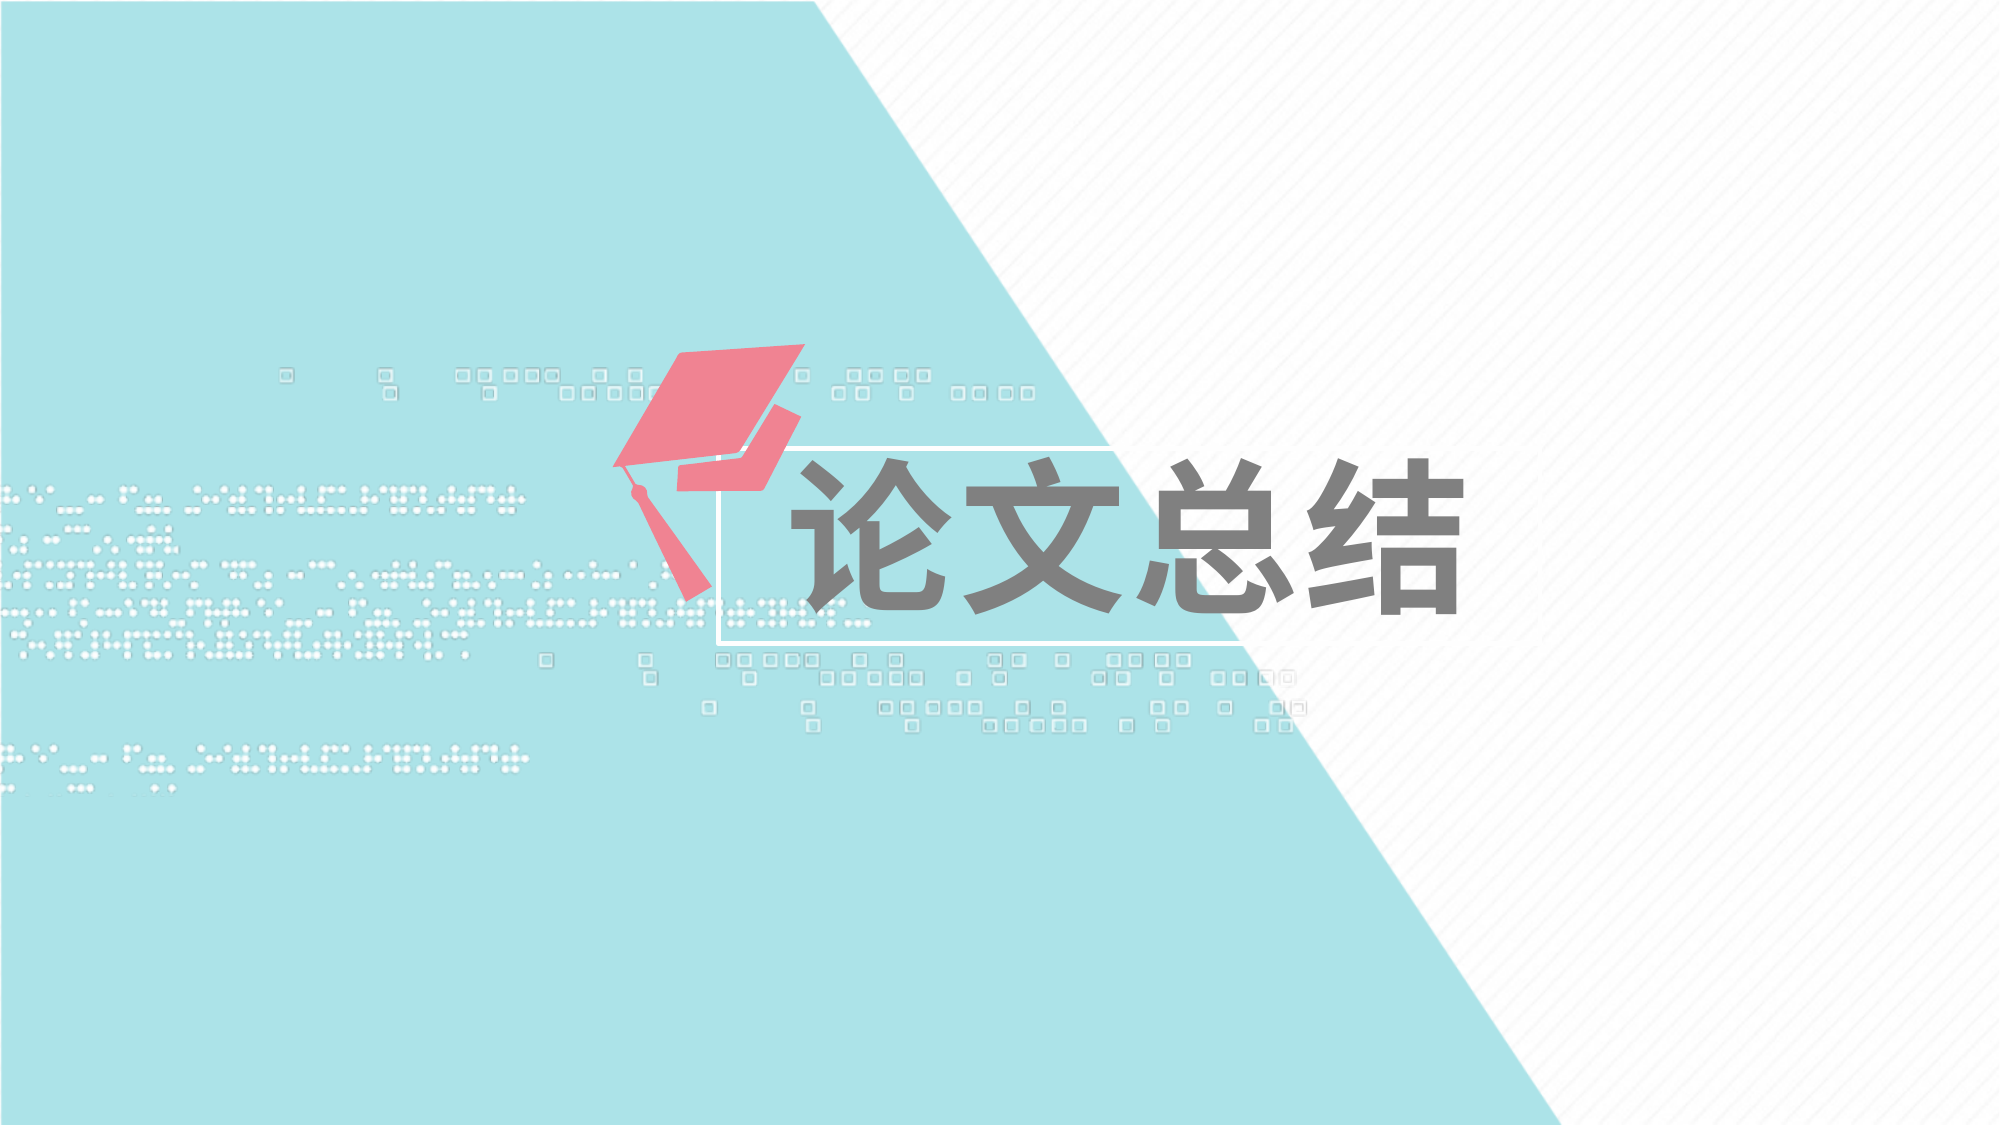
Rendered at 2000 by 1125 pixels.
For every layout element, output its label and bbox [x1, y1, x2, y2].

picture [0, 0, 2000, 1125]
text_box [614, 339, 849, 558]
